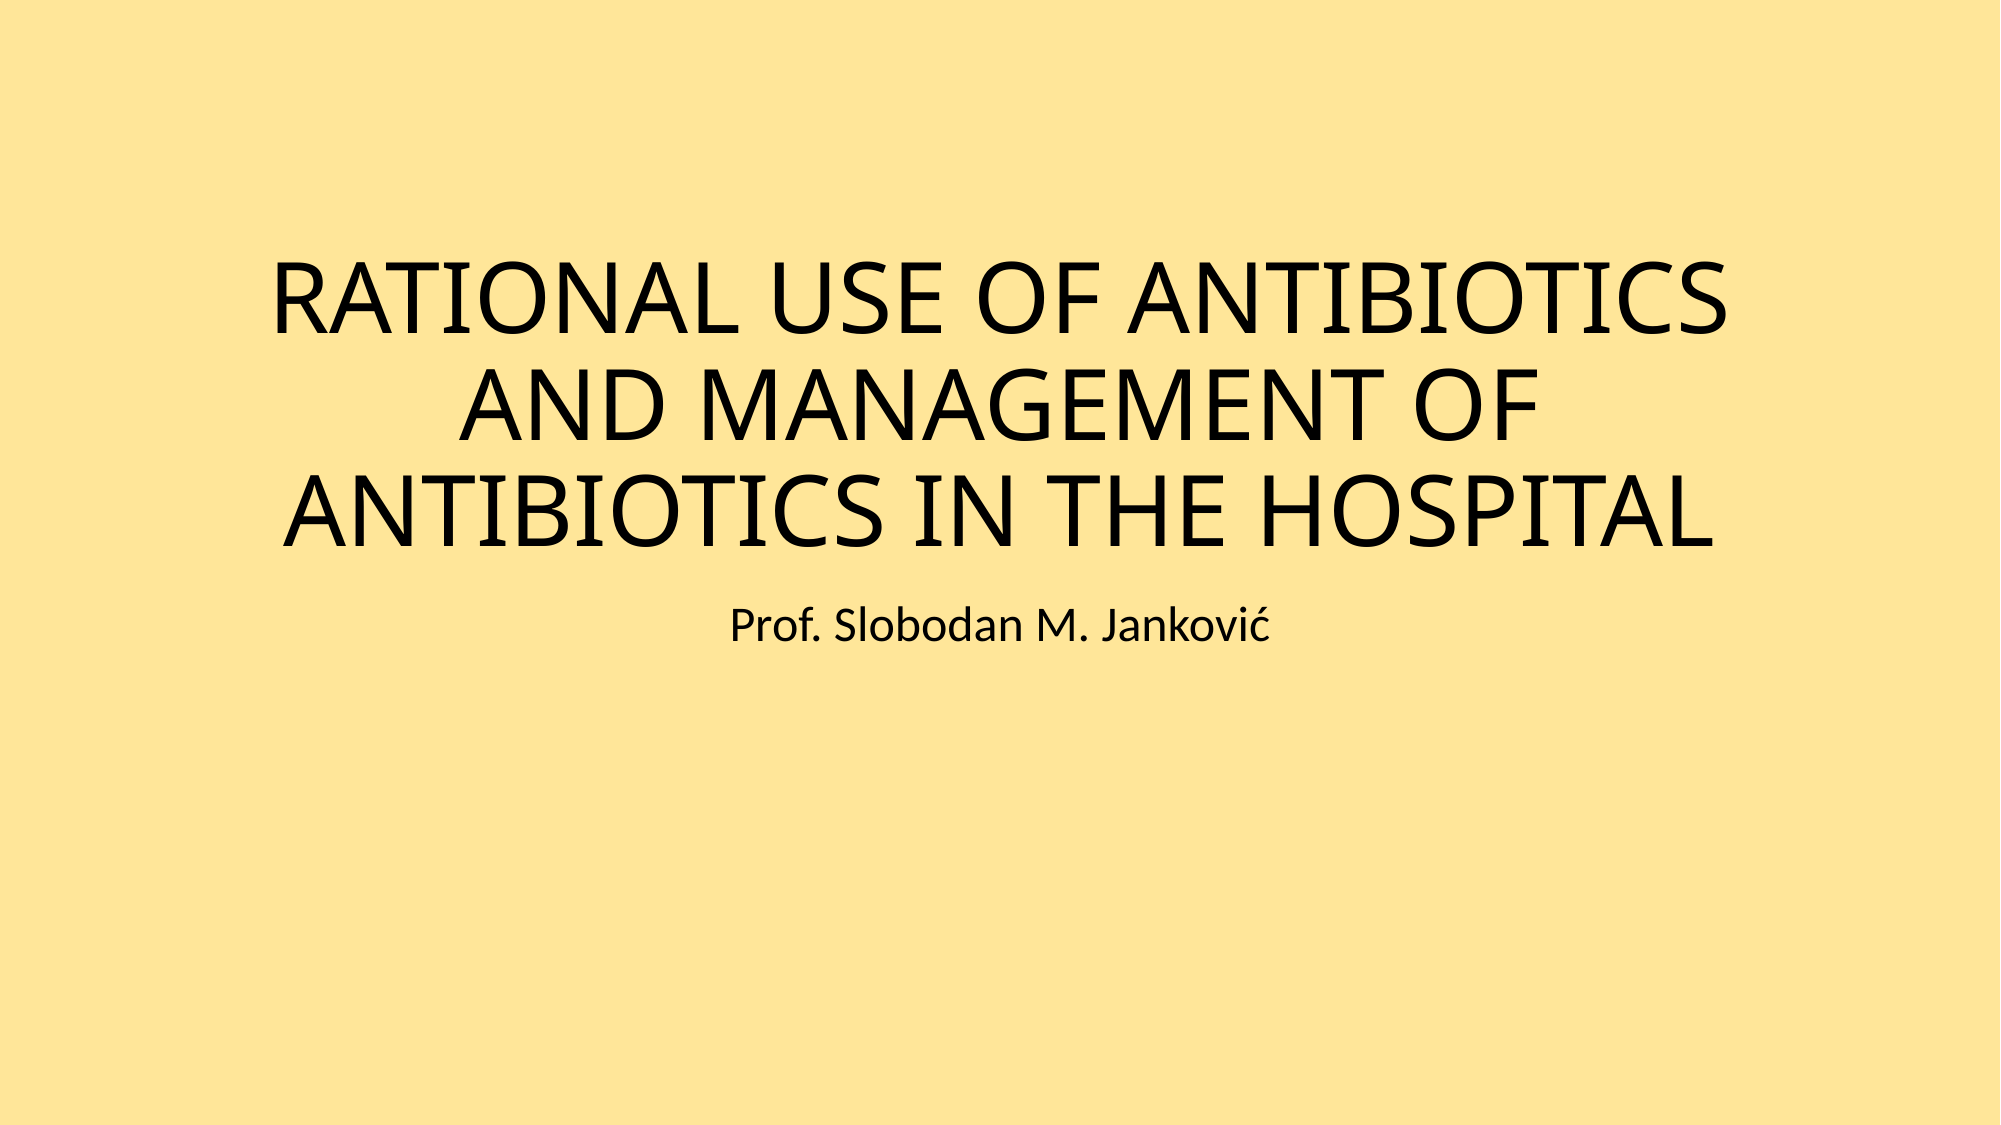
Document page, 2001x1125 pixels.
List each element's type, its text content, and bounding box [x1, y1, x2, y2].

title RATIONAL USE OF ANTIBIOTICS AND MANAGEMENT OF ANTIBIOTICS IN THE HOSPITAL [249, 184, 1750, 576]
subtitle Prof. Slobodan M. Janković [249, 590, 1750, 863]
